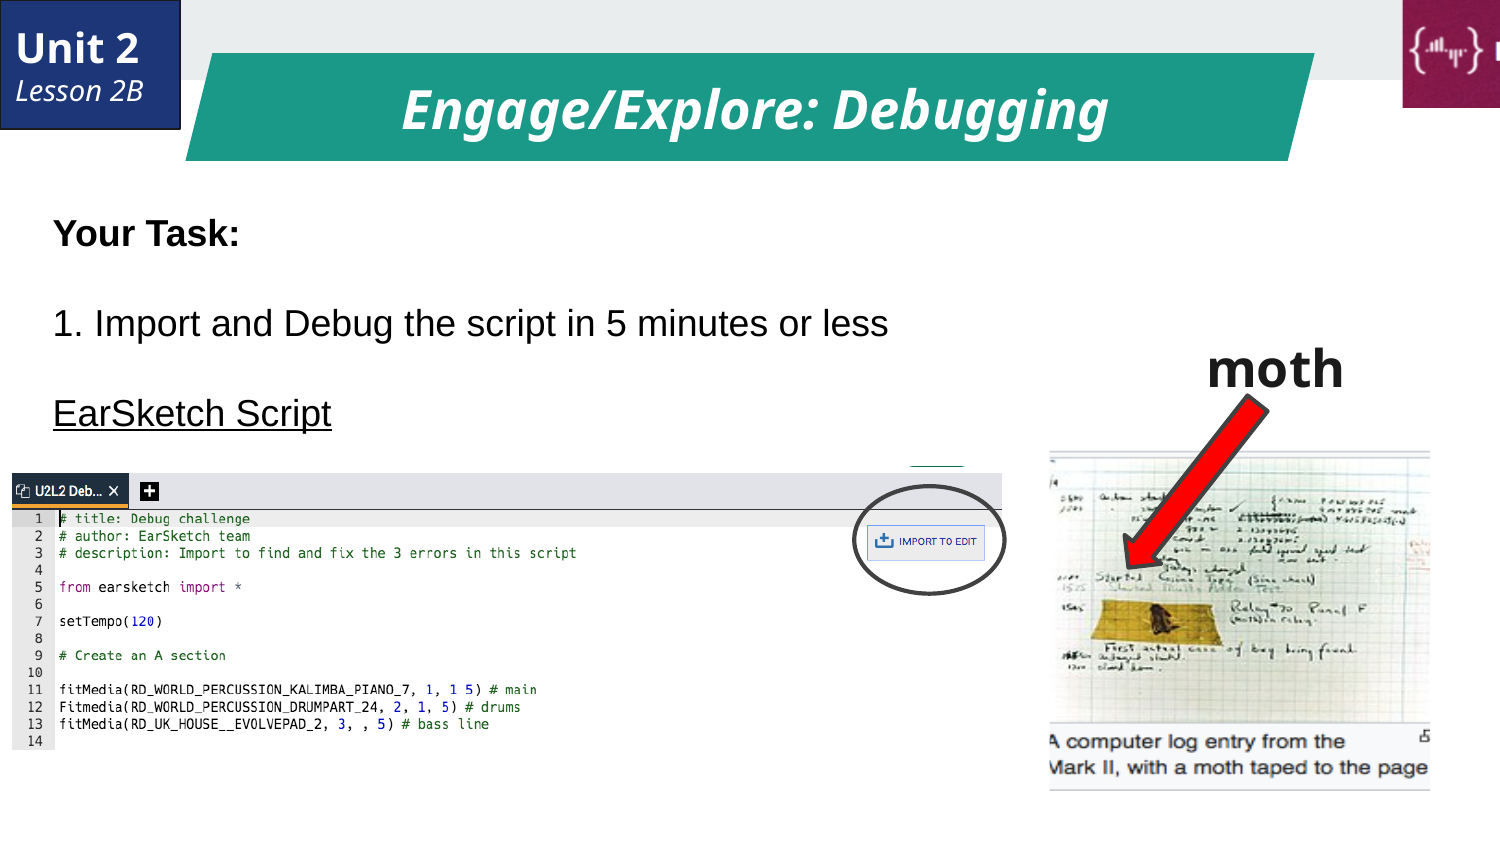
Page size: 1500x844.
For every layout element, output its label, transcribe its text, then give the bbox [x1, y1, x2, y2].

text_box Your Task: 1. Import and Debug the script in 5 minutes or less EarSketch Script [37, 201, 990, 464]
picture [1402, 0, 1500, 108]
picture [11, 466, 1002, 750]
text_box [210, 53, 1315, 60]
text_box Unit 2 Lesson 2B [0, 0, 181, 130]
text_box [1212, 393, 1270, 437]
text_box moth [1190, 320, 1362, 415]
picture [1049, 439, 1431, 791]
title Engage/Explore: Debugging [198, 60, 1315, 155]
text_box [185, 110, 1290, 161]
